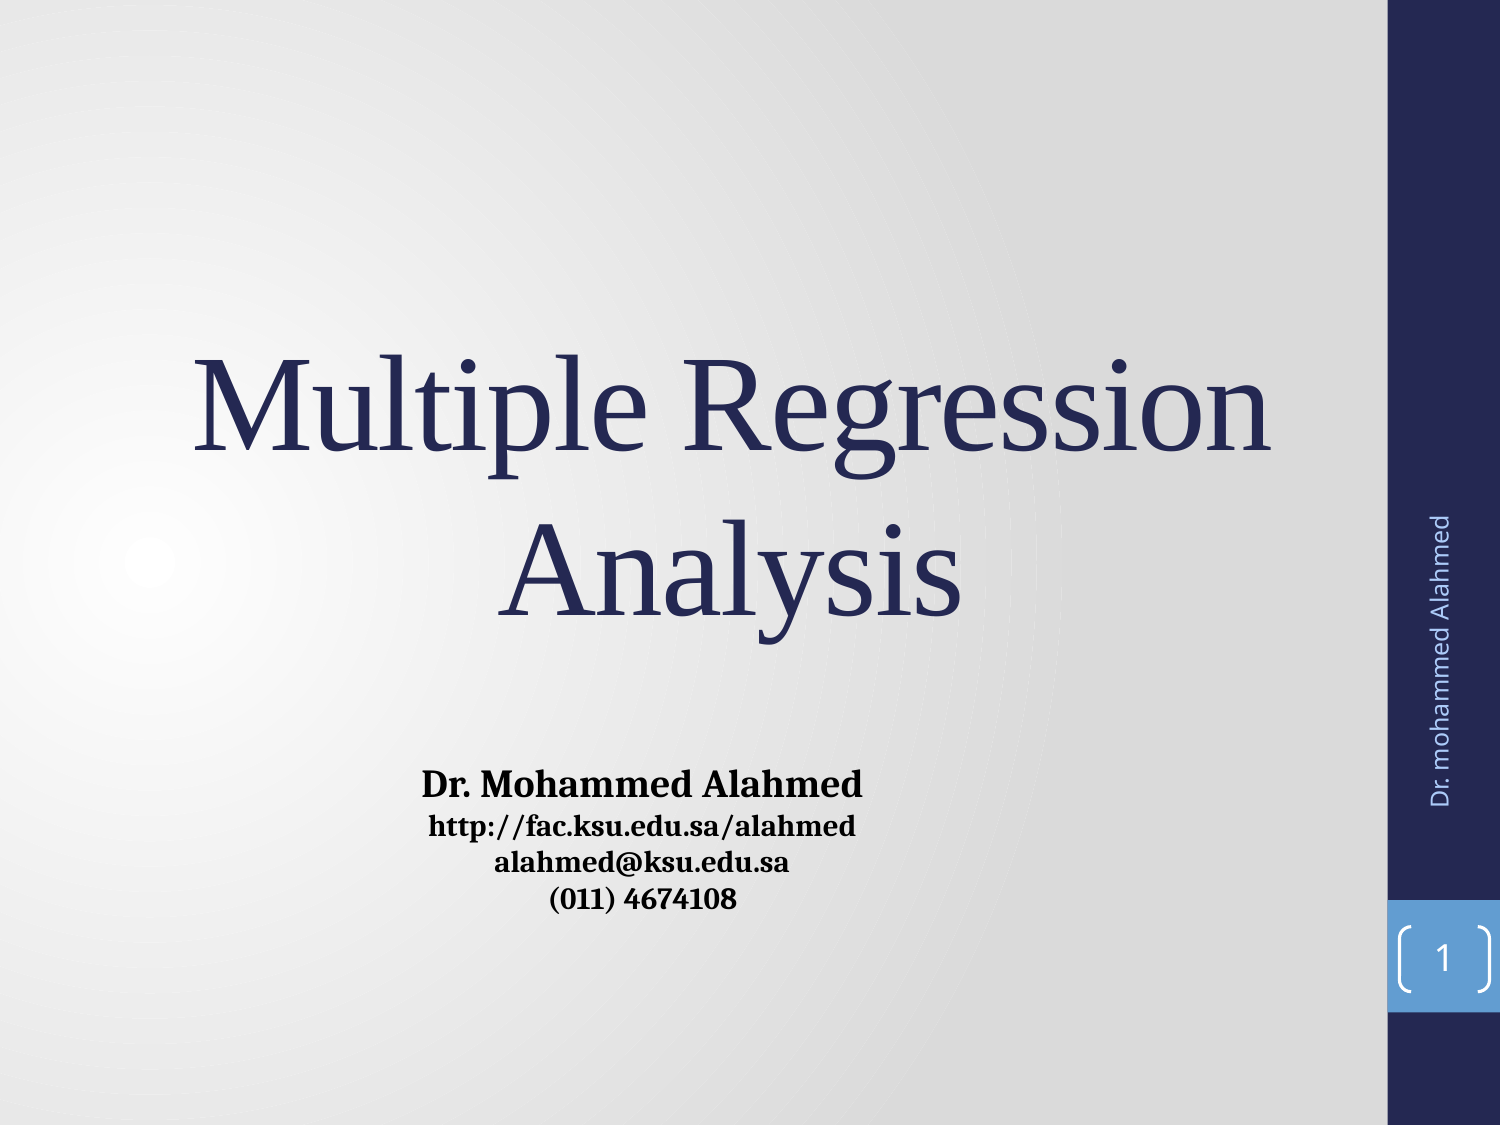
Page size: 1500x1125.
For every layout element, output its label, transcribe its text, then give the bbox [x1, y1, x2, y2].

title Multiple Regression Analysis [112, 224, 1350, 651]
subtitle Dr. Mohammed Alahmed http://fac.ksu.edu.sa/alahmed alahmed@ksu.edu.sa (011) 4674108 [112, 750, 1173, 925]
footer Dr. mohammed Alahmed [1408, 500, 1469, 889]
slide_number 1 [1397, 925, 1492, 994]
